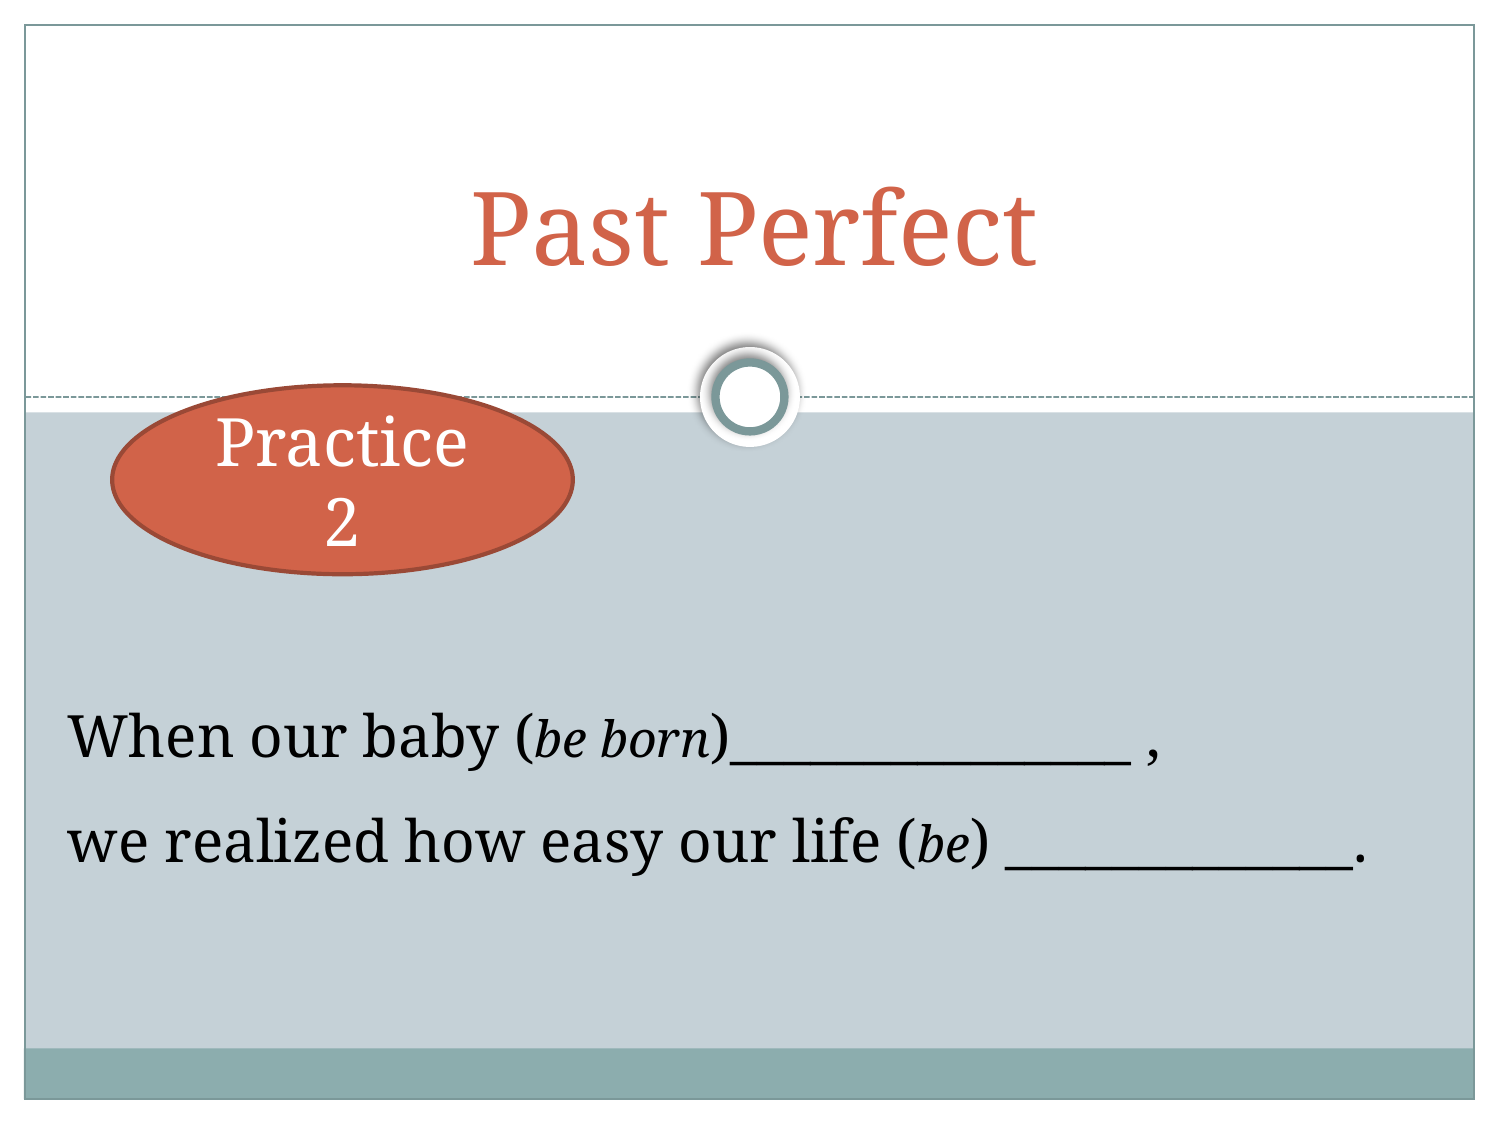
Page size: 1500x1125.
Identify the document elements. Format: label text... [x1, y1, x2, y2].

title Past Perfect [117, 152, 1393, 434]
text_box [135, 455, 1390, 609]
text_box Practice 2 [110, 383, 558, 516]
text_box When our baby (be born)_______________ , we realized how easy our life (be) _____________. [53, 656, 1447, 922]
